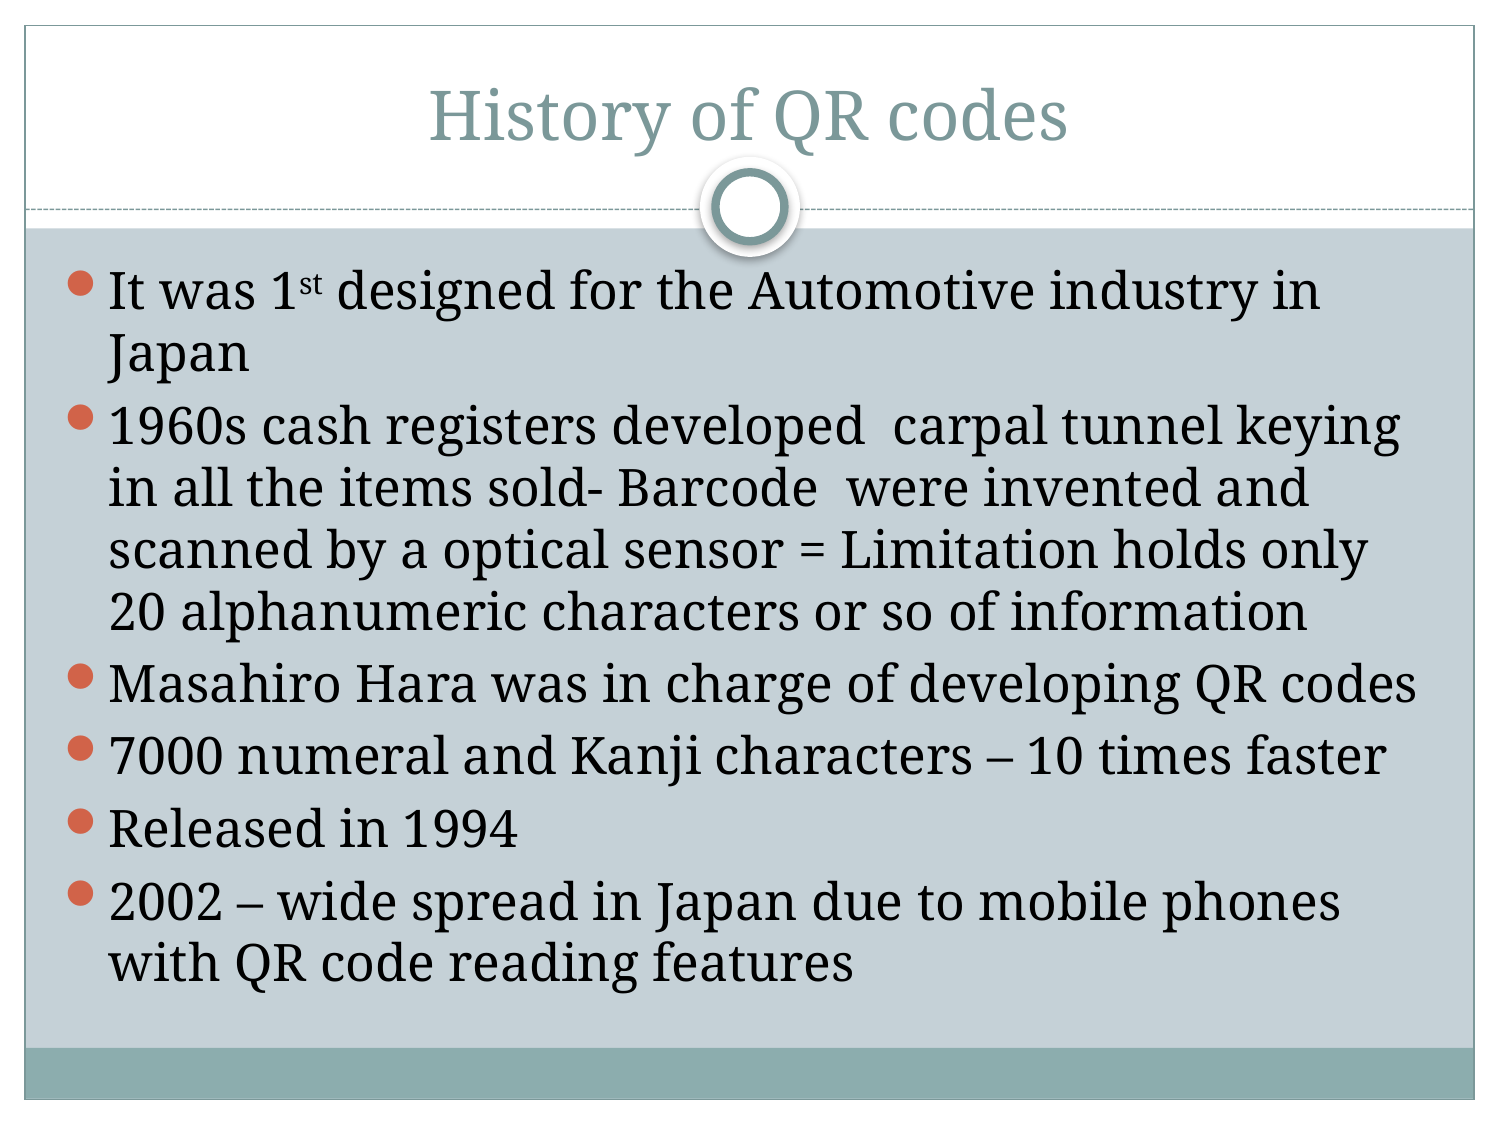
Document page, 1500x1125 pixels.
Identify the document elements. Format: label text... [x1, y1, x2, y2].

title History of QR codes [49, 37, 1450, 162]
list It was 1st designed for the Automotive industry in Japan 1960s cash registers developed carpal tunnel keying in all the items sold- Barcode were invented and scanned by a optical sensor = Limitation holds only 20 alphanumeric characters or so of information Masahiro Hara was in charge of developing QR codes 7000 numeral and Kanji characters – 10 times faster Released in 1994 2002 – wide spread in Japan due to mobile phones with QR code reading features [49, 250, 1445, 1001]
